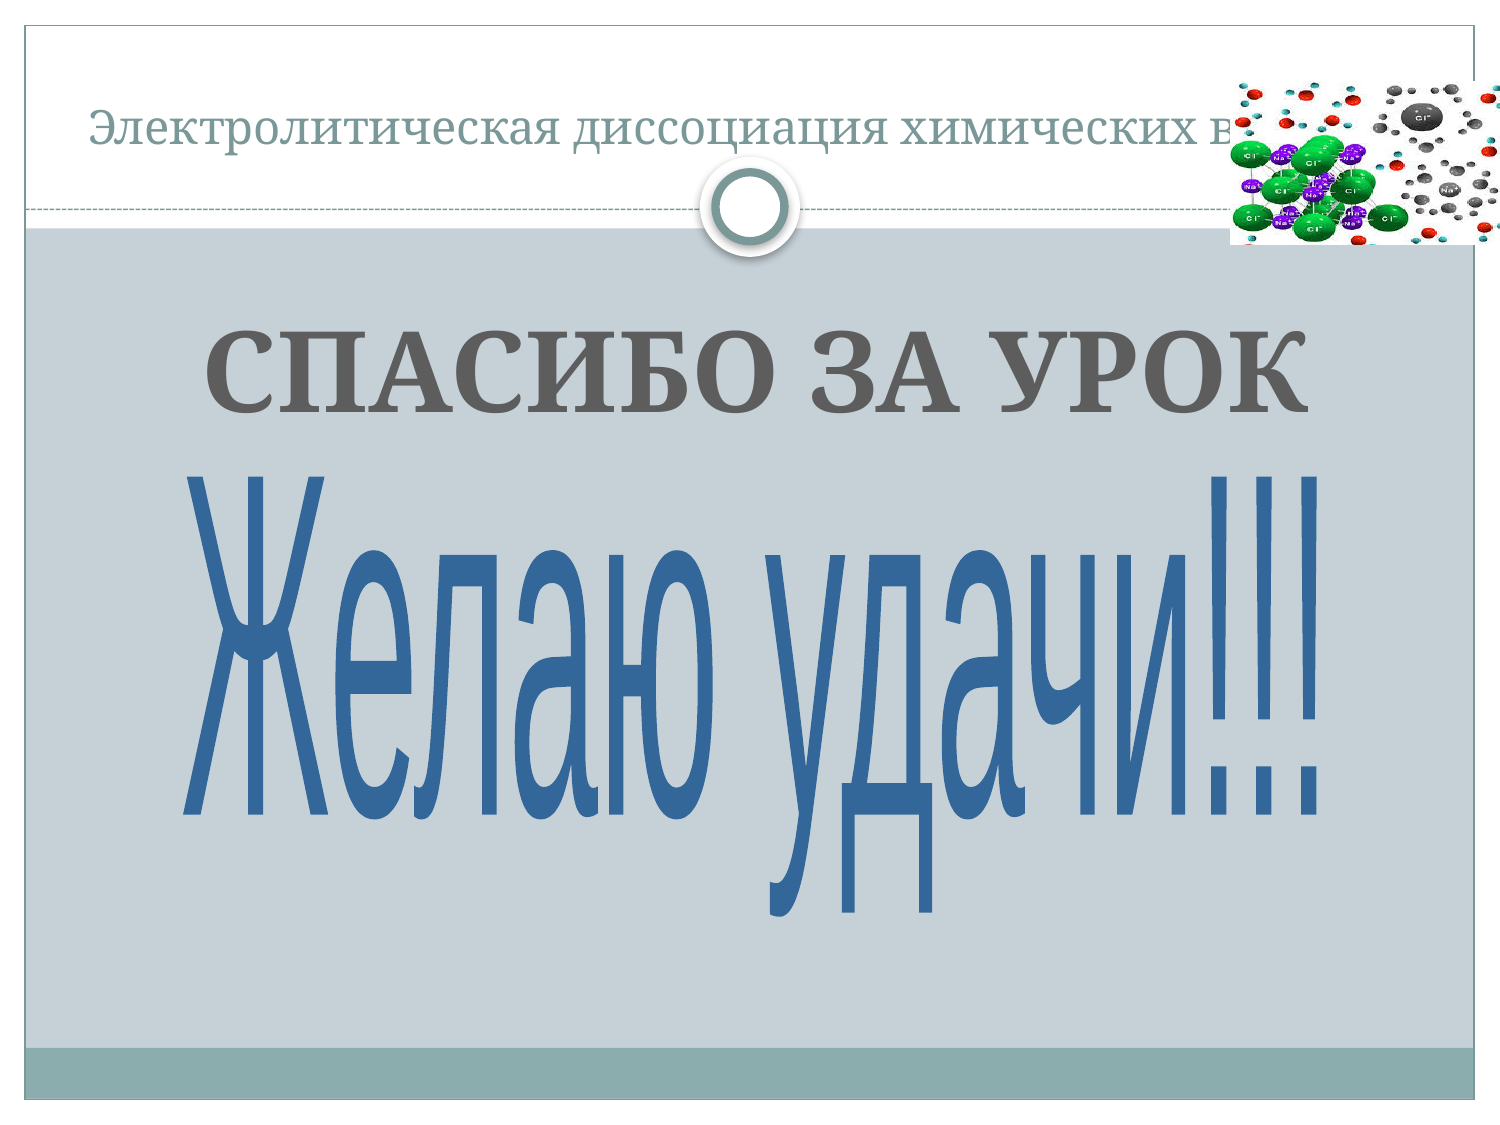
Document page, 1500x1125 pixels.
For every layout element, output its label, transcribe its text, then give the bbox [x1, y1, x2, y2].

text_box СПАСИБО ЗА УРОК [93, 292, 1418, 443]
title Электролитическая диссоциация химических веществ [49, 37, 1450, 162]
picture [1230, 81, 1500, 245]
